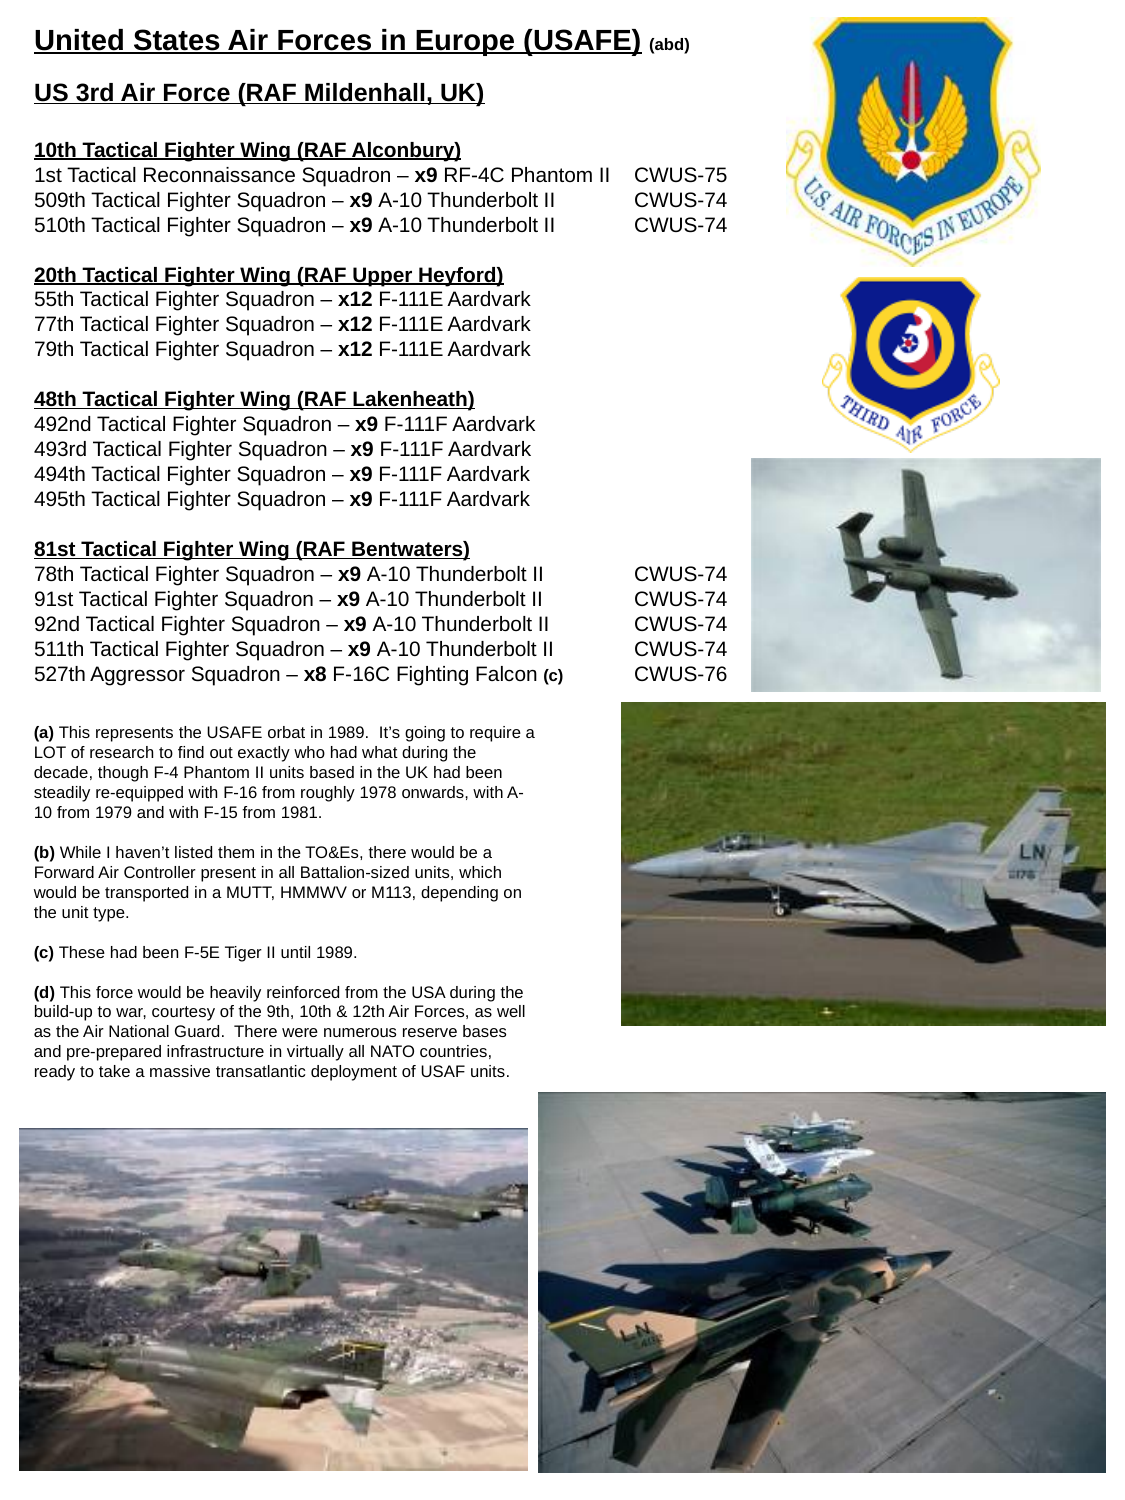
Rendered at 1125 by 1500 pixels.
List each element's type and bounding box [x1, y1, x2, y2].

picture [822, 277, 1000, 453]
picture [786, 17, 1041, 267]
picture [621, 702, 1106, 1026]
picture [538, 1092, 1106, 1473]
text_box [19, 14, 743, 1089]
picture [18, 1128, 528, 1471]
picture [751, 458, 1101, 692]
